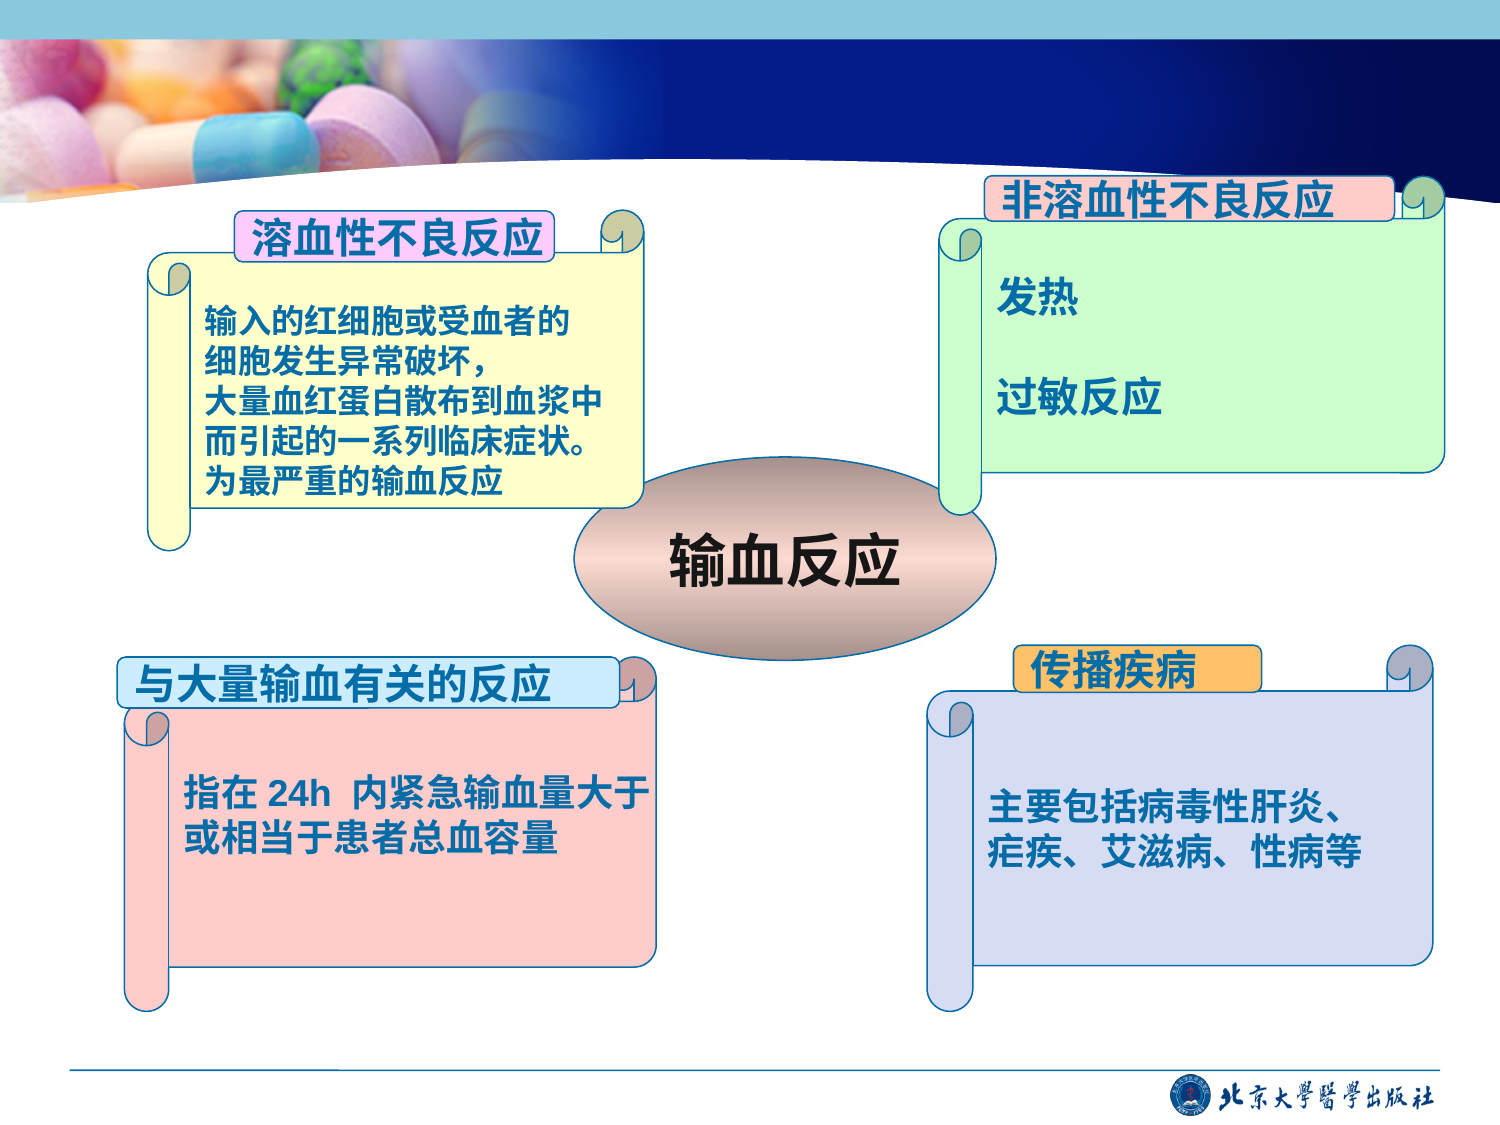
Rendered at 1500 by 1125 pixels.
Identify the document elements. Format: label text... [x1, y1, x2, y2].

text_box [147, 209, 644, 551]
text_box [116, 656, 657, 1012]
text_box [926, 644, 1434, 1012]
picture [1170, 1074, 1436, 1118]
text_box 输血反应 [574, 456, 997, 661]
picture [0, 40, 1500, 203]
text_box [938, 175, 1445, 516]
